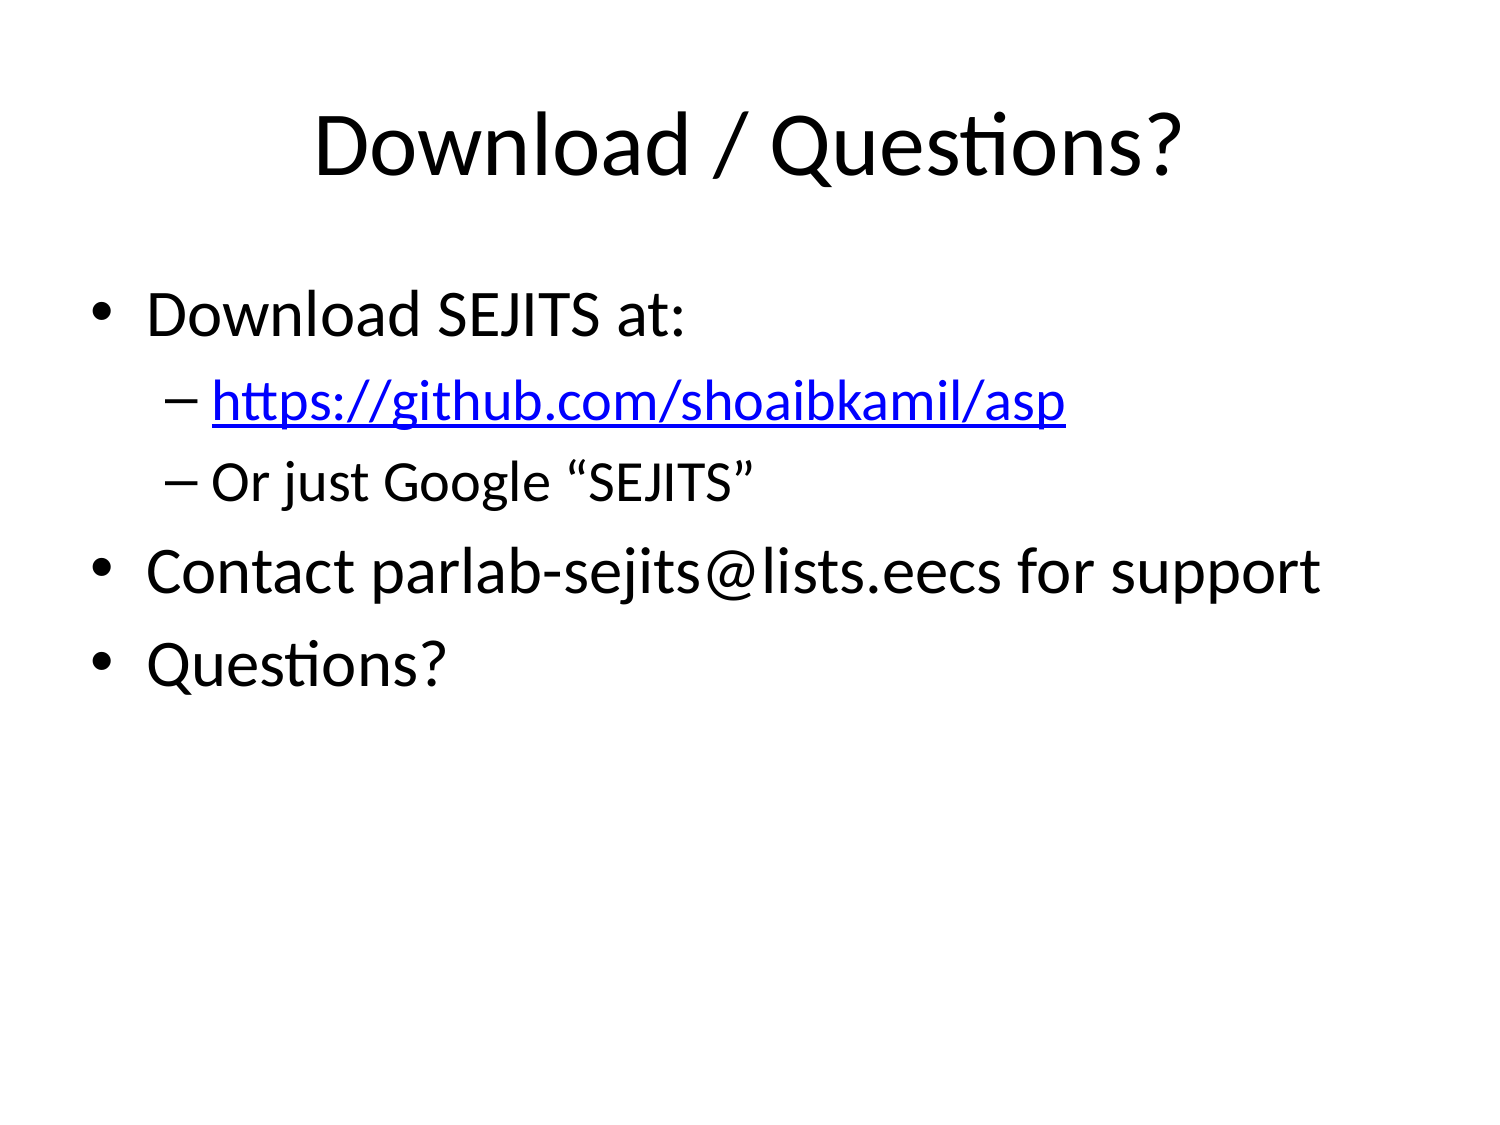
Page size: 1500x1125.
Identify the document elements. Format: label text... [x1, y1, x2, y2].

title Download / Questions? [75, 45, 1425, 233]
list Download SEJITS at: https://github.com/shoaibkamil/asp Or just Google “SEJITS” Contact parlab-sejits@lists.eecs for support Questions? [75, 262, 1425, 1005]
